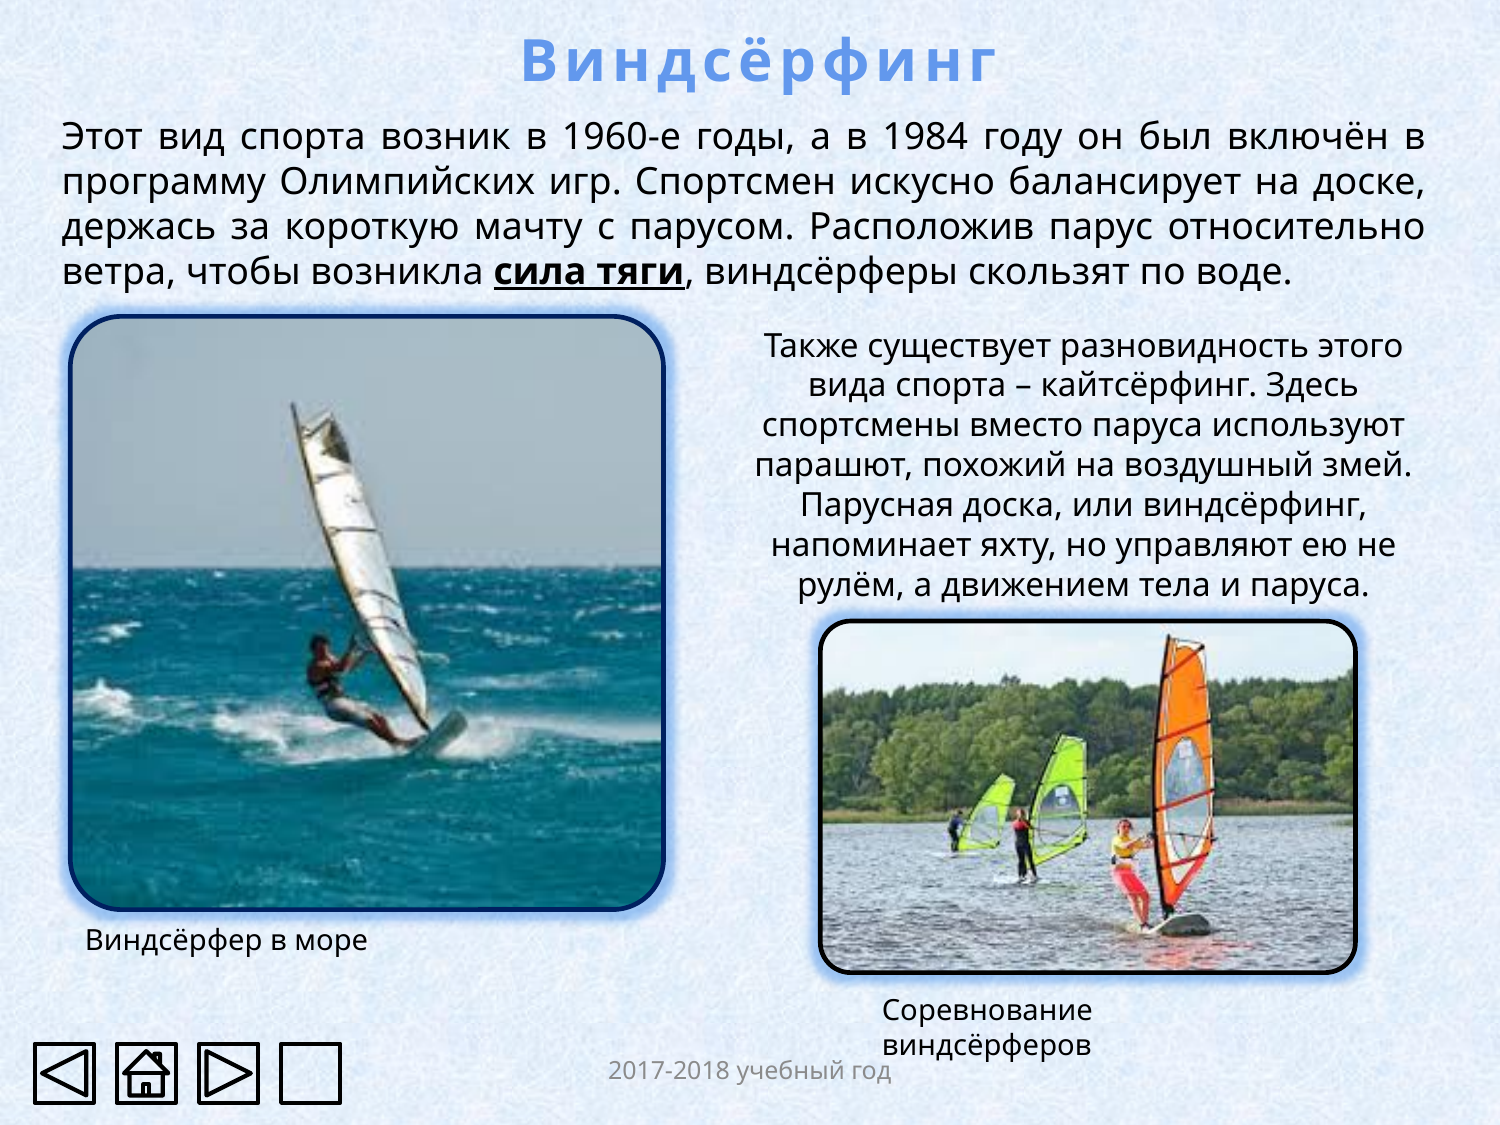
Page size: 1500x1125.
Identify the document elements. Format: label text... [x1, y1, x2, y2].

title Виндсёрфинг [75, 11, 1442, 104]
text_box Этот вид спорта возник в 1960-е годы, а в 1984 году он был включён в программу Олимпийских игр. Спортсмен искусно балансирует на доске, держась за короткую мачту с парусом. Расположив парус относительно ветра, чтобы возникла сила тяги, виндсёрферы скользят по воде. [46, 104, 1442, 306]
text_box Соревнование виндсёрферов [867, 984, 1313, 1069]
text_box Также существует разновидность этого вида спорта – кайтсёрфинг. Здесь спортсмены вместо паруса используют парашют, похожий на воздушный змей. Парусная доска, или виндсёрфинг, напоминает яхту, но управляют ею не рулём, а движением тела и паруса. [726, 316, 1442, 611]
footer 2017-2018 учебный год [550, 1041, 950, 1102]
picture [70, 316, 664, 910]
picture [820, 620, 1356, 973]
text_box Виндсёрфер в море [70, 913, 762, 964]
